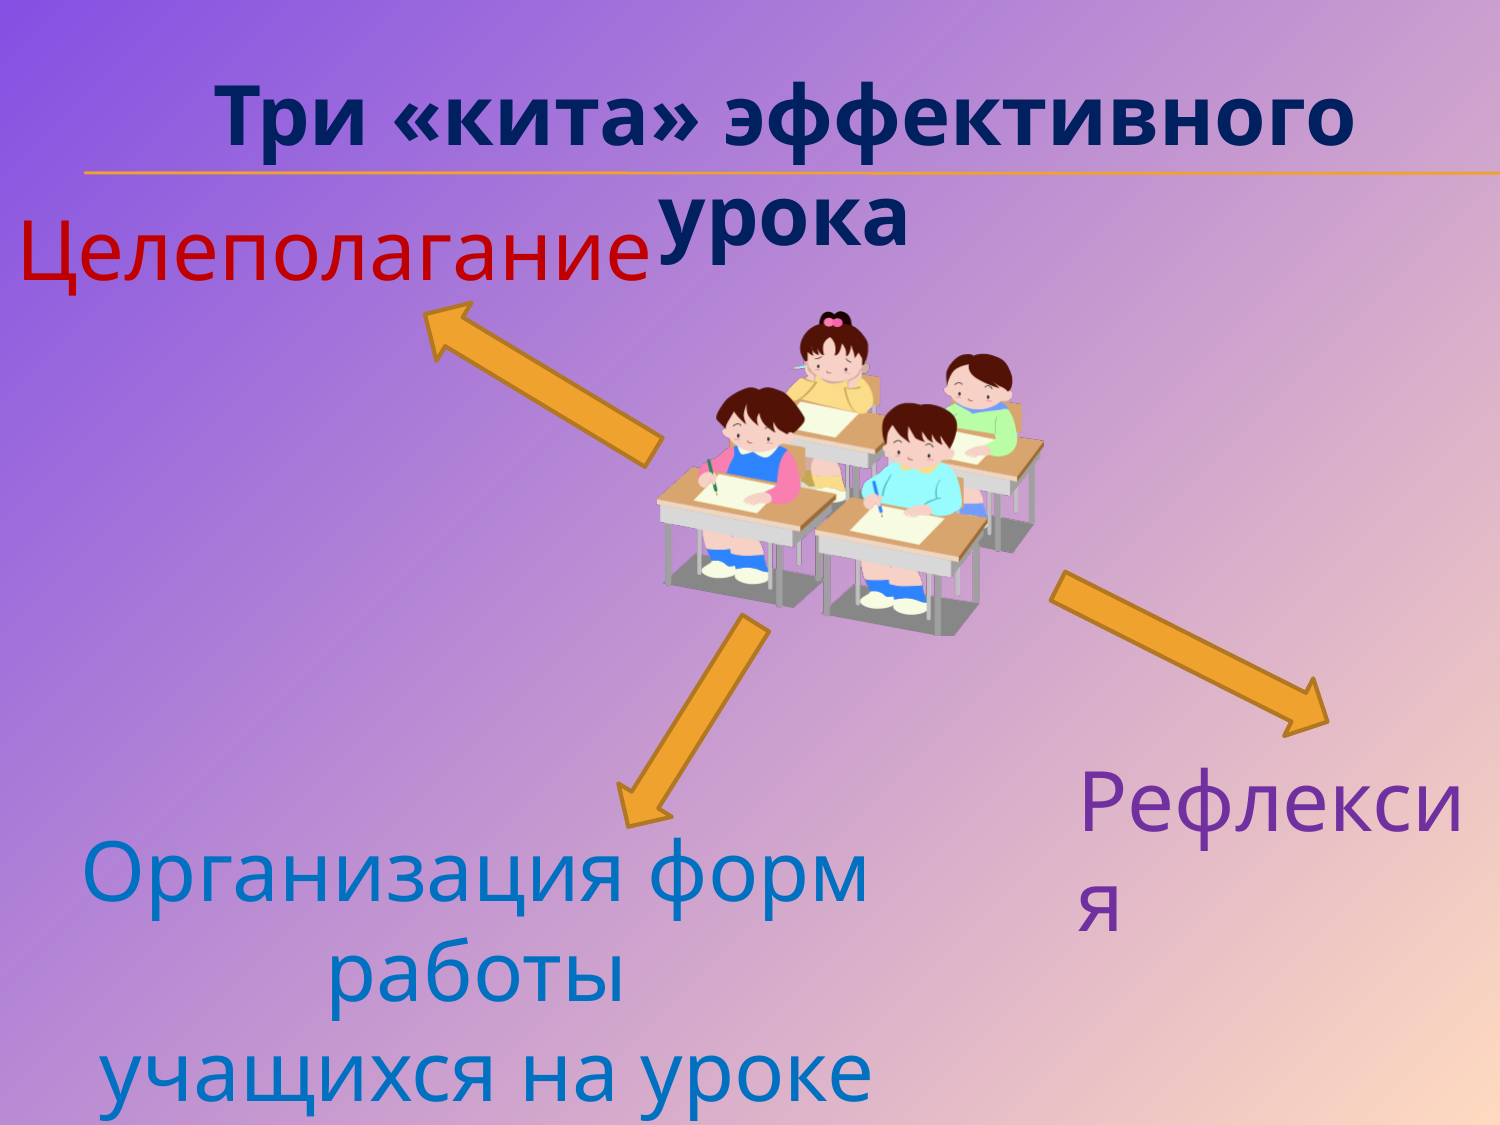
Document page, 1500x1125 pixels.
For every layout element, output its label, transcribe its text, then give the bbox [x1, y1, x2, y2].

text_box Целеполагание [1, 189, 668, 305]
picture [657, 309, 1045, 636]
text_box [1052, 569, 1330, 738]
text_box [616, 653, 759, 829]
text_box Рефлексия [1062, 740, 1500, 956]
text_box [422, 300, 647, 469]
text_box Три «кита» эффективного урока [147, 54, 1424, 270]
text_box Организация форм работы учащихся на уроке [0, 810, 975, 1125]
